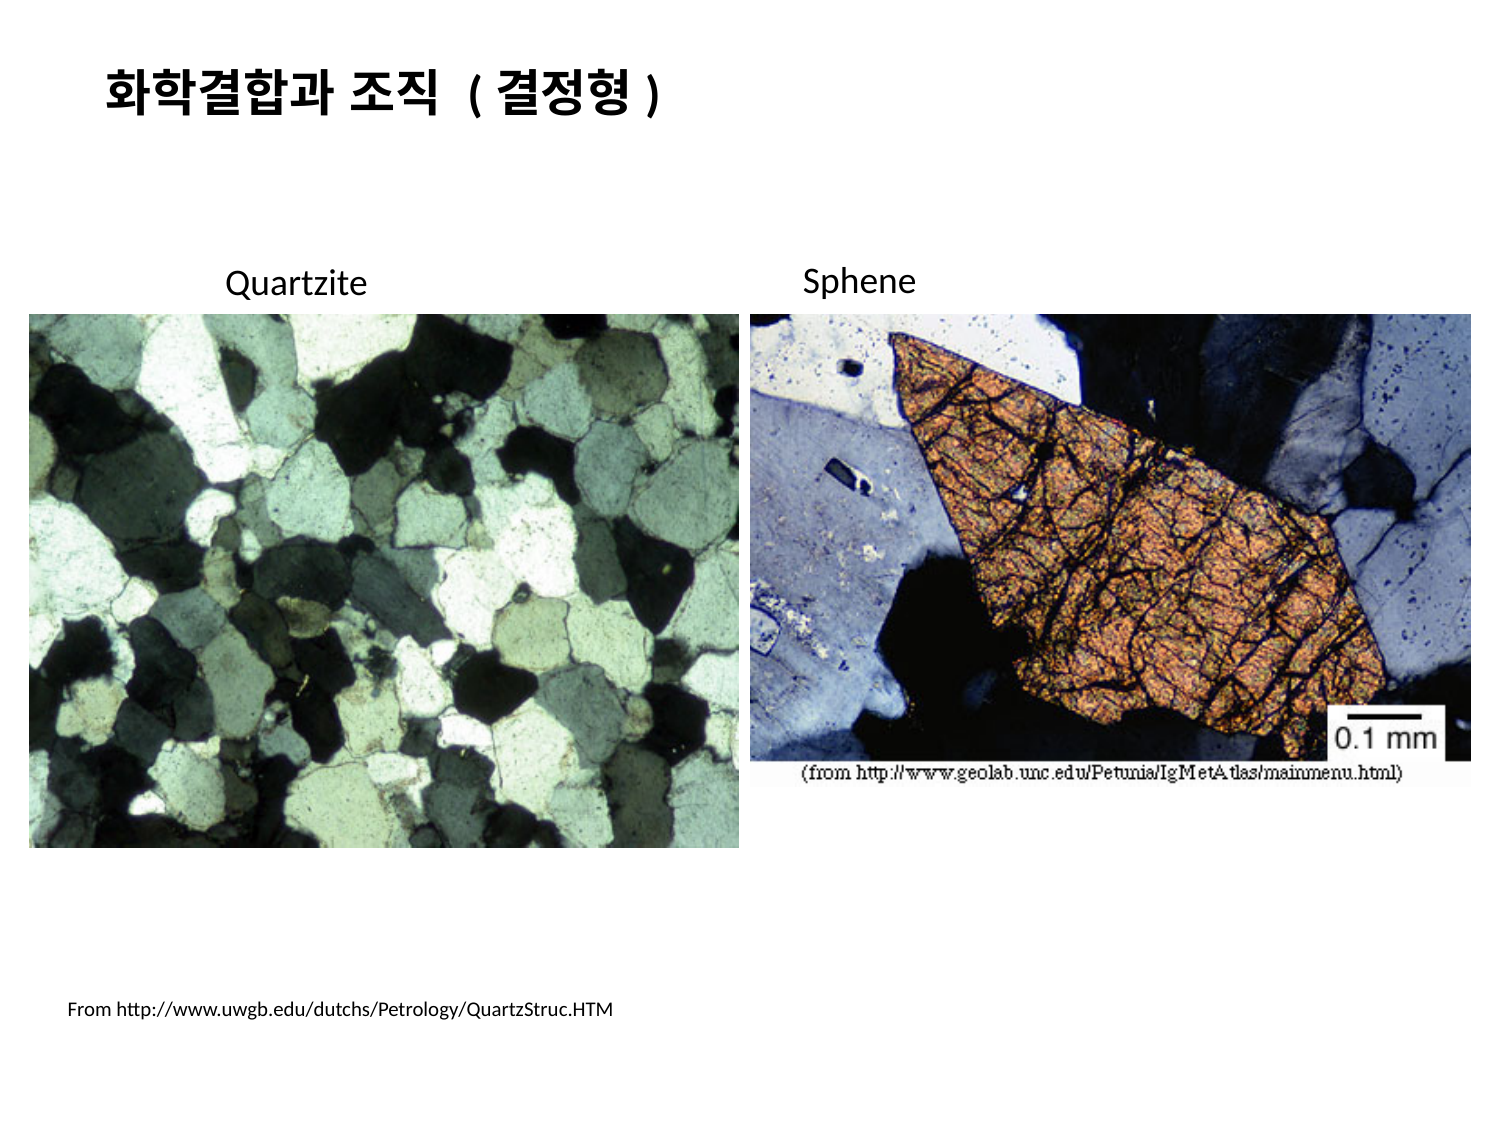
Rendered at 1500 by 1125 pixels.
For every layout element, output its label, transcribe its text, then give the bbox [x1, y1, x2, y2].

text_box Sphene [788, 248, 932, 309]
picture [29, 314, 739, 848]
text_box 화학결합과 조직 (결정형) [418, 54, 676, 130]
picture [749, 314, 1471, 787]
text_box Quartzite [210, 250, 383, 311]
text_box From http://www.uwgb.edu/dutchs/Petrology/QuartzStruc.HTM [53, 987, 665, 1028]
text_box [12, 0, 418, 159]
